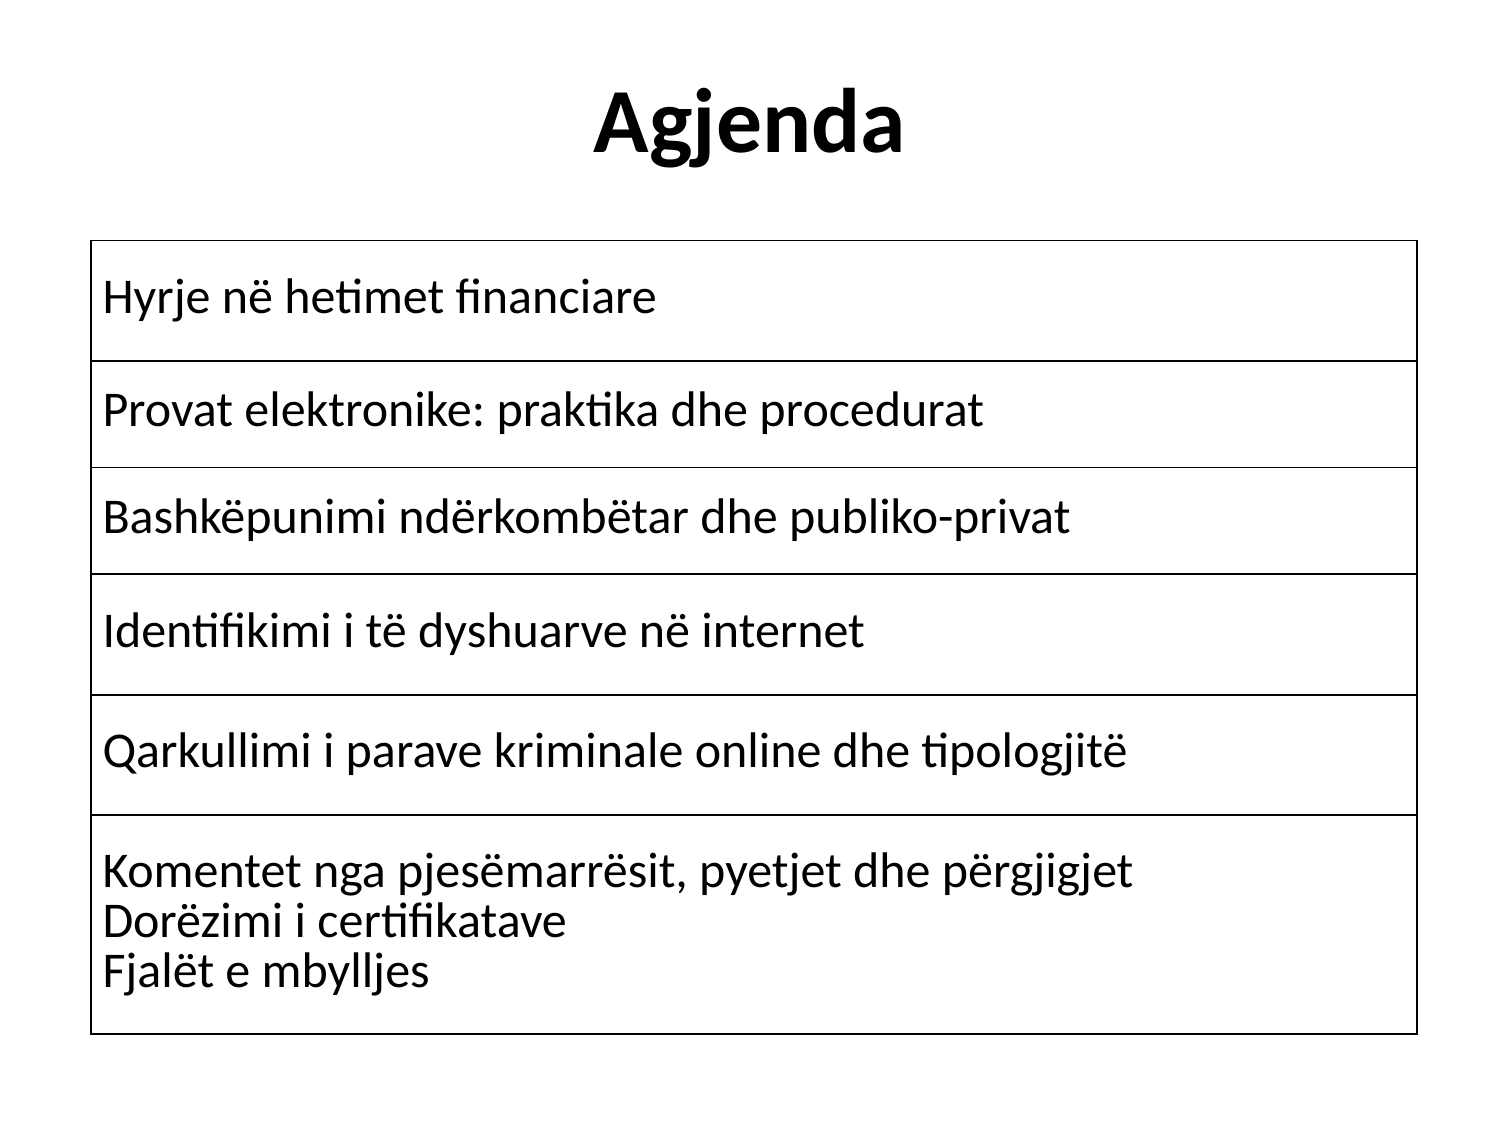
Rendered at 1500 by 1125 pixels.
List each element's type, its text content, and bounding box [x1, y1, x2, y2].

title Agjenda [75, 45, 1425, 187]
table_cell Provat elektronike: praktika dhe procedurat [92, 362, 1416, 467]
table_header Hyrje në hetimet financiare [92, 241, 1416, 360]
table_cell Bashkëpunimi ndërkombëtar dhe publiko-privat [92, 468, 1416, 573]
table_cell Komentet nga pjesëmarrësit, pyetjet dhe përgjigjet Dorëzimi i certifikatave Fjalët e mbylljes [92, 816, 1416, 1033]
table_cell Identifikimi i të dyshuarve në internet [92, 575, 1416, 694]
table_cell Qarkullimi i parave kriminale online dhe tipologjitë [92, 696, 1416, 814]
